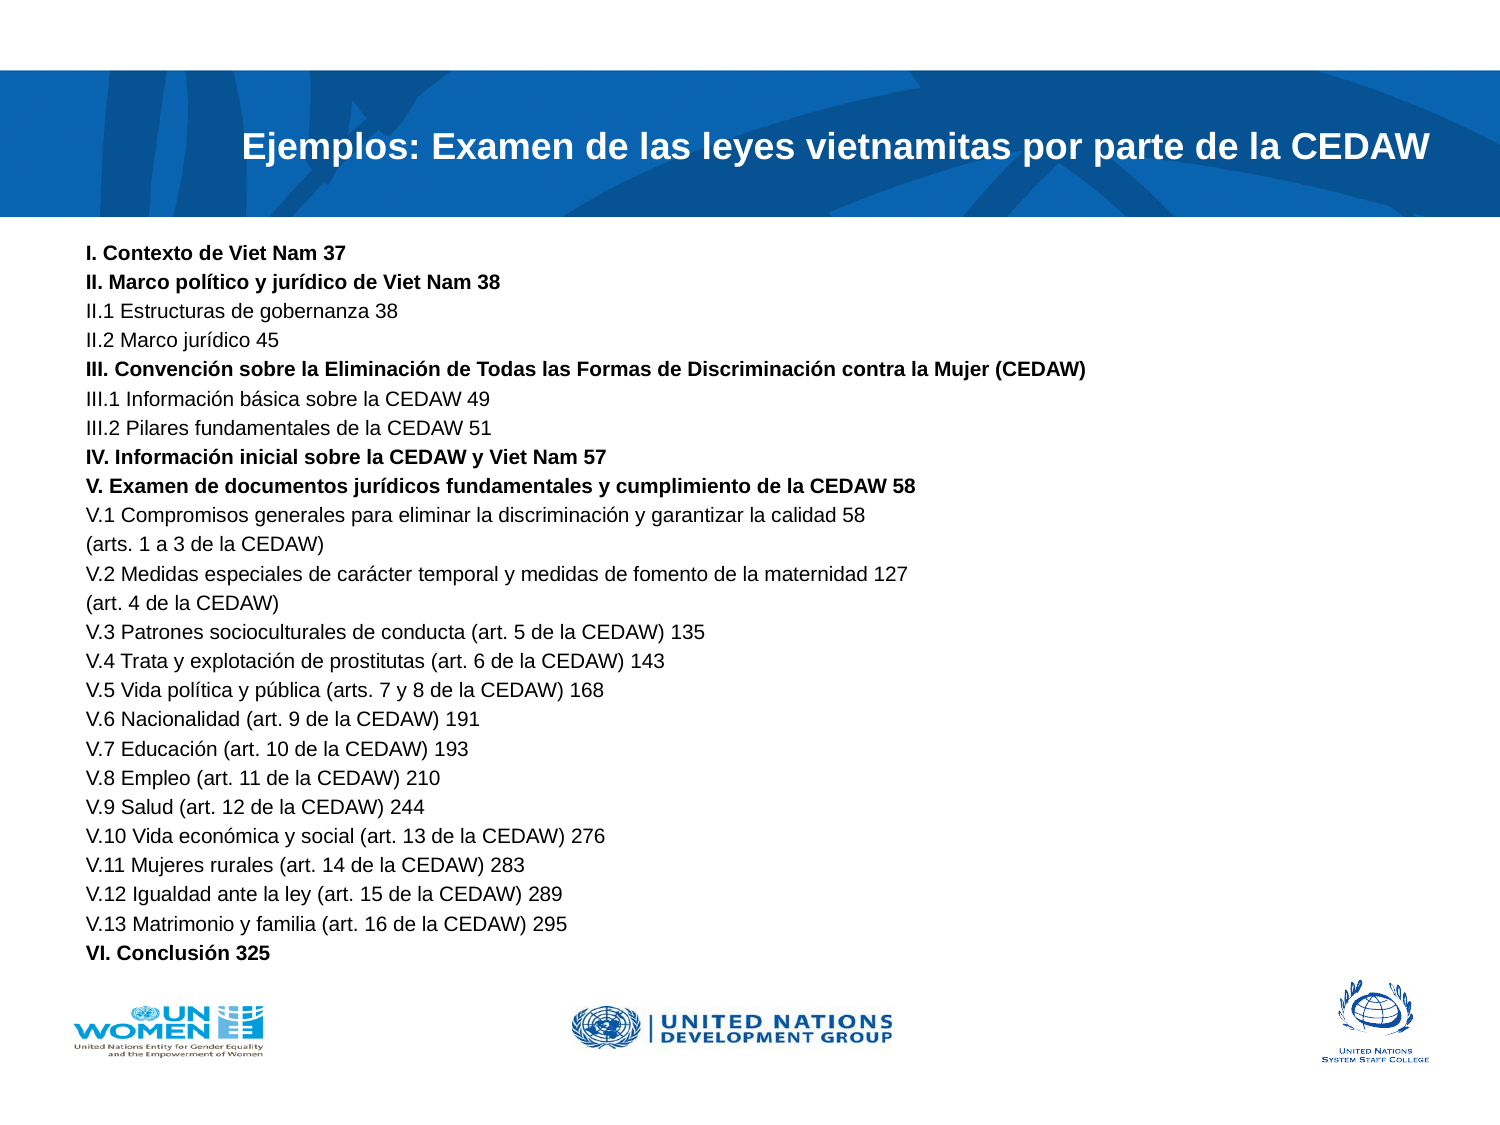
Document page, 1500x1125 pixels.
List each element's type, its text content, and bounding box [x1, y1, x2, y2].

picture [0, 70, 1500, 217]
picture [170, 1006, 179, 1018]
picture [572, 1006, 892, 1049]
title Ejemplos: Examen de las leyes vietnamitas por parte de la CEDAW [170, 94, 1447, 195]
picture [1322, 979, 1429, 1063]
picture [194, 1006, 204, 1013]
picture [73, 1006, 263, 1058]
list I. Contexto de Viet Nam 37 II. Marco político y jurídico de Viet Nam 38 II.1 Estructuras de gobernanza 38 II.2 Marco jurídico 45 III. Convención sobre la Eliminación de Todas las Formas de Discriminación contra la Mujer (CEDAW) III.1 Información básica sobre la CEDAW 49 III.2 Pilares fundamentales de la CEDAW 51 IV. Información inicial sobre la CEDAW y Viet Nam 57 V. Examen de documentos jurídicos fundamentales y cumplimiento de la CEDAW 58 V.1 Compromisos generales para eliminar la discriminación y garantizar la calidad 58 (arts. 1 a 3 de la CEDAW) V.2 Medidas especiales de carácter temporal y medidas de fomento de la maternidad 127 (art. 4 de la CEDAW) V.3 Patrones socioculturales de conducta (art. 5 de la CEDAW) 135 V.4 Trata y explotación de prostitutas (art. 6 de la CEDAW) 143 V.5 Vida política y pública (arts. 7 y 8 de la CEDAW) 168 V.6 Nacionalidad (art. 9 de la CEDAW) 191 V.7 Educación (art. 10 de la CEDAW) 193 V.8 Empleo (art. 11 de la CEDAW) 210 V.9 Salud (art. 12 de la CEDAW) 244 V.10 Vida económica y social (art. 13 de la CEDAW) 276 V.11 Mujeres rurales (art. 14 de la CEDAW) 283 V.12 Igualdad ante la ley (art. 15 de la CEDAW) 289 V.13 Matrimonio y familia (art. 16 de la CEDAW) 295 VI. Conclusión 325 [70, 231, 1460, 965]
